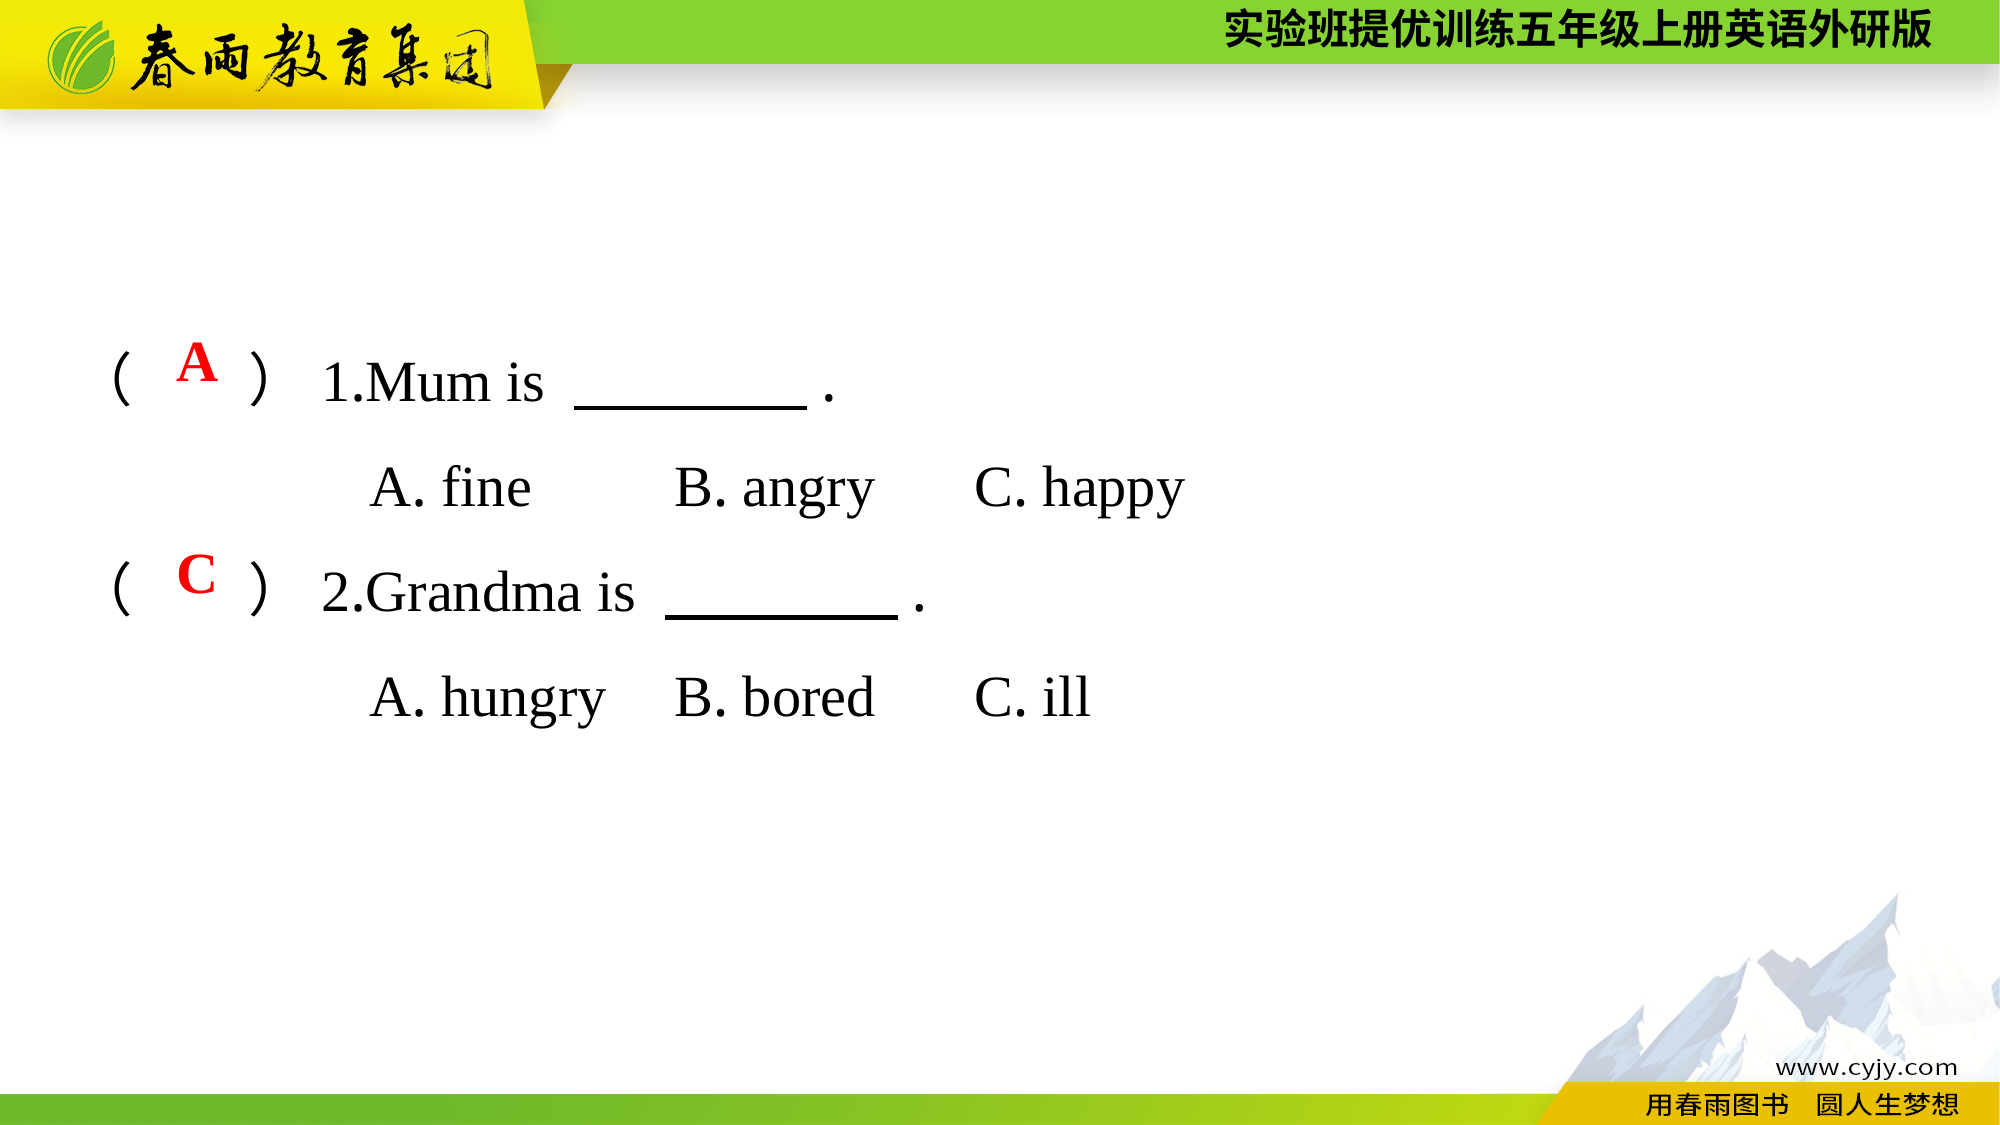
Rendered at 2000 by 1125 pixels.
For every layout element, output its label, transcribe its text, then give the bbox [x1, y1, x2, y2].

text_box C [161, 527, 234, 613]
text_box A [161, 315, 234, 400]
list （ ）1.Mum is . A. fine B. angry C. happy （ ）2.Grandma is . A. hungry B. bored C. ill [59, 300, 1944, 740]
picture [0, 0, 2000, 1125]
